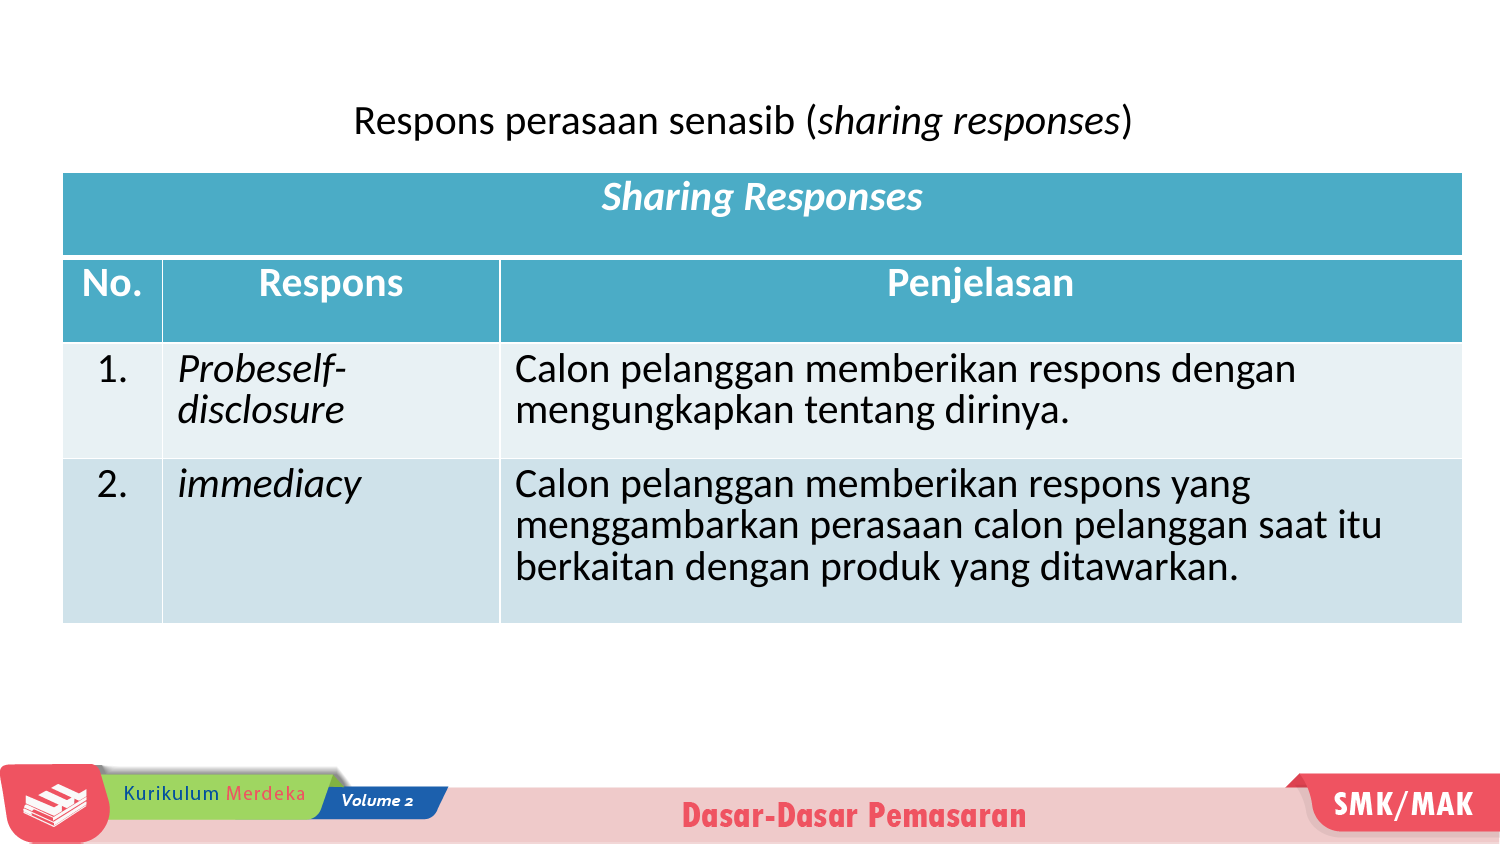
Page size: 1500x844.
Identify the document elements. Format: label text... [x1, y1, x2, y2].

table_cell Penjelasan [501, 260, 1462, 342]
table_cell Respons [163, 260, 499, 342]
table_cell Calon pelanggan memberikan respons dengan mengungkapkan tentang dirinya. [501, 344, 1462, 458]
table_cell 2. [63, 459, 162, 623]
picture [0, 764, 1500, 844]
table_cell immediacy [163, 459, 499, 623]
table_header Sharing Responses [63, 173, 1462, 255]
table_cell No. [63, 260, 162, 342]
table_cell Probeself-disclosure [163, 344, 499, 458]
table_cell Calon pelanggan memberikan respons yang menggambarkan perasaan calon pelanggan saat itu berkaitan dengan produk yang ditawarkan. [501, 459, 1462, 623]
text_box Respons perasaan senasib (sharing responses) [187, 85, 1300, 151]
table_cell 1. [63, 344, 162, 458]
